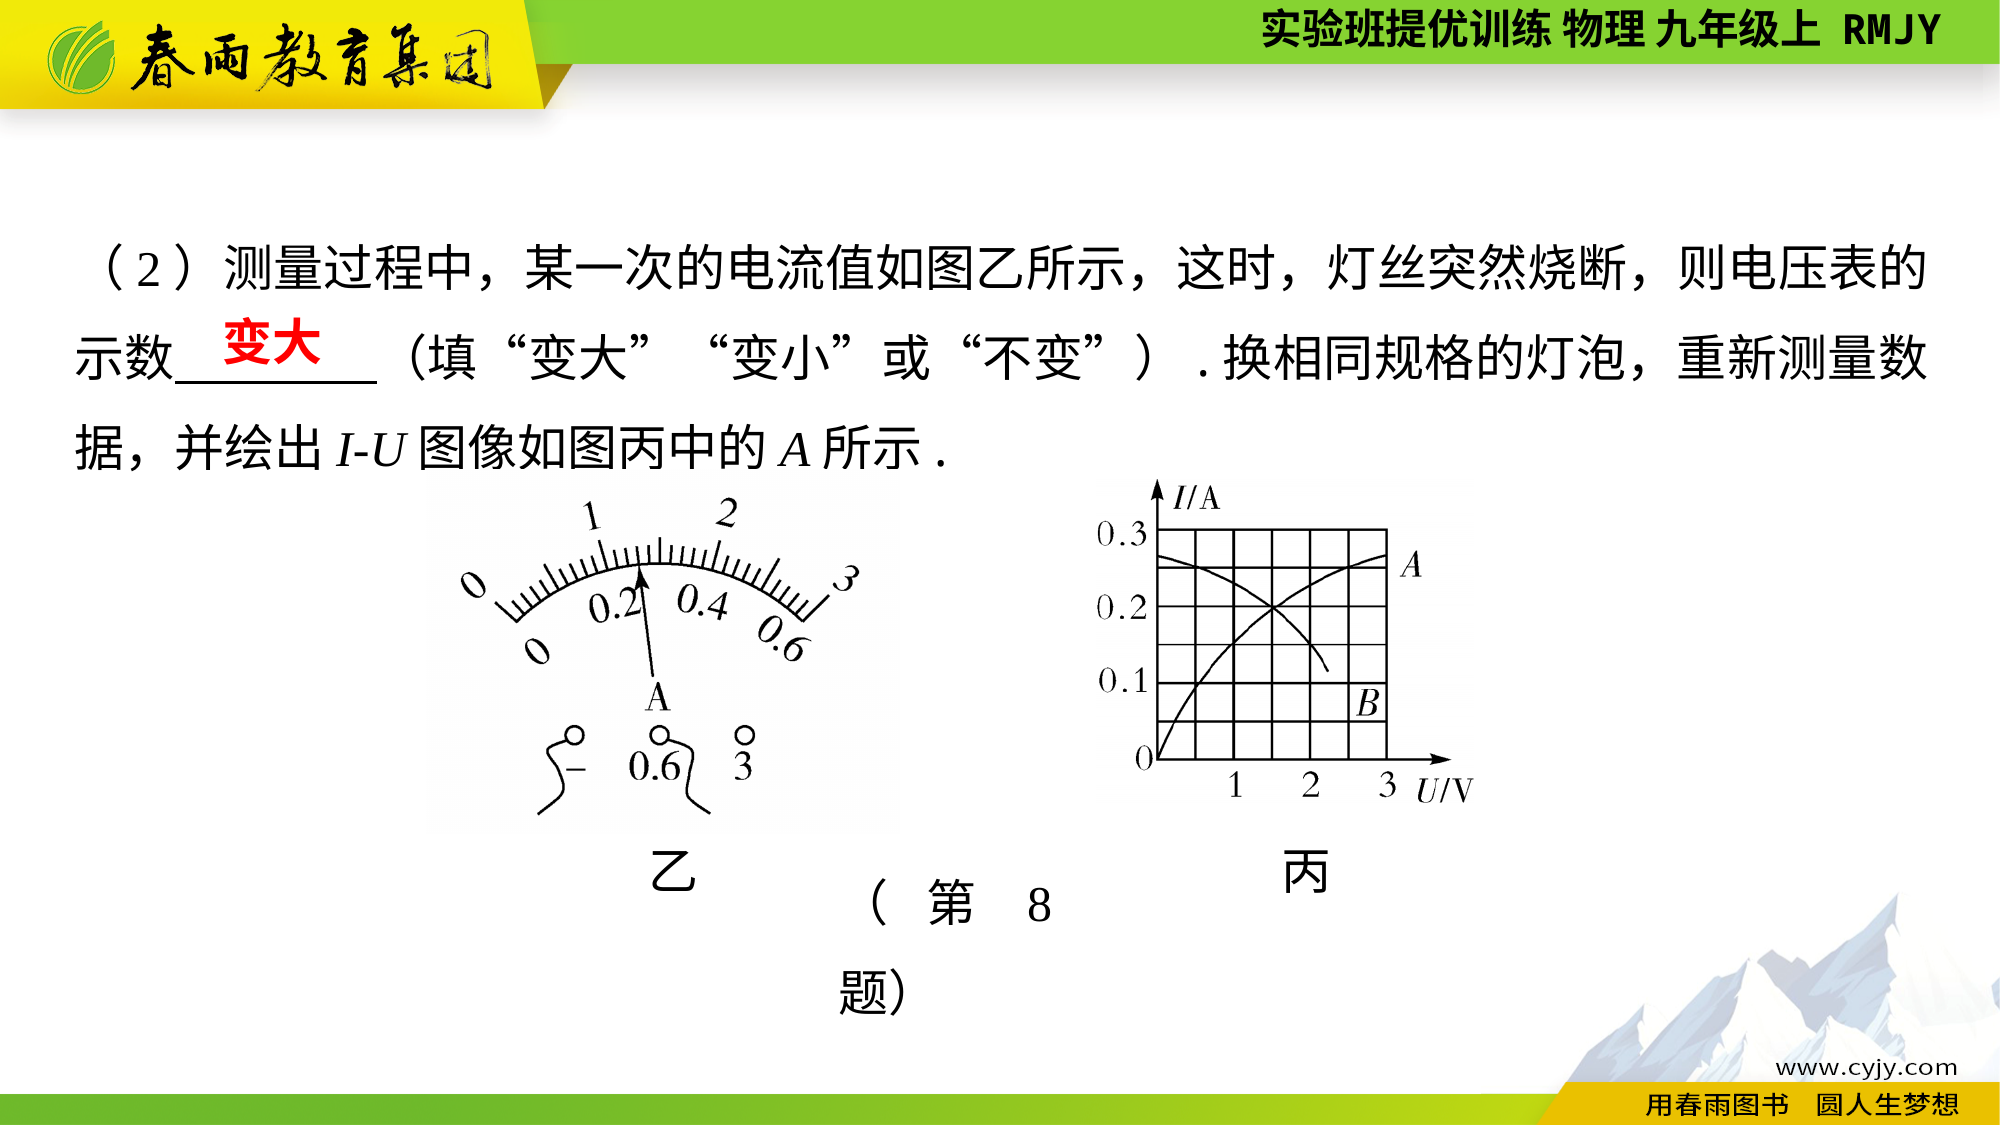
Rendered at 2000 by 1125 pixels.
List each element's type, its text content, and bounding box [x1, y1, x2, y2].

text_box （第8题） [824, 834, 1079, 939]
text_box 丙 [1266, 812, 1347, 907]
text_box 乙 [634, 843, 714, 907]
list （2）测量过程中，某一次的电流值如图乙所示，这时，灯丝突然烧断，则电压表的示数 （填“变大”“变小”或“不变”）.换相同规格的灯泡，重新测量数据，并绘出I-U图像如图丙中的A所示. [59, 199, 1944, 488]
text_box 变大 [207, 302, 338, 378]
picture [0, 0, 2000, 1125]
